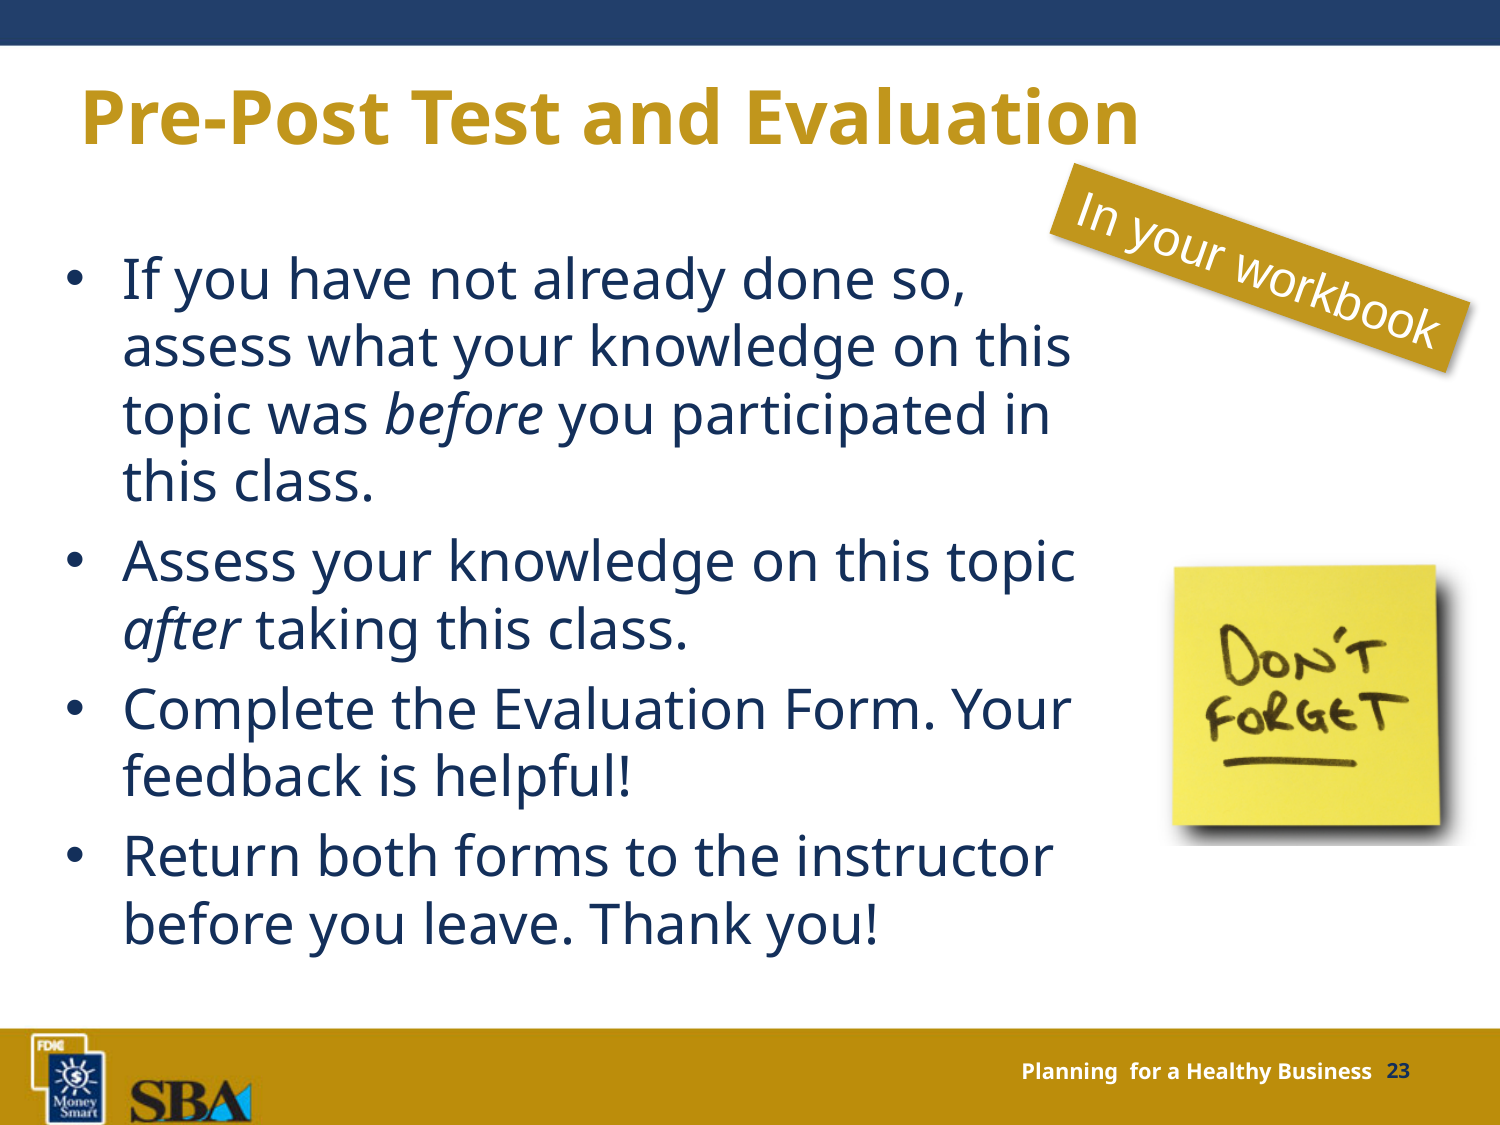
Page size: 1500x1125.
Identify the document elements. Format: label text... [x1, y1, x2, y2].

title Pre-Post Test and Evaluation [64, 62, 1415, 163]
text_box In your workbook [1049, 162, 1471, 373]
list If you have not already done so, assess what your knowledge on this topic was before you participated in this class. Assess your knowledge on this topic after taking this class. Complete the Evaluation Form. Your feedback is helpful! Return both forms to the instructor before you leave. Thank you! [50, 235, 1146, 936]
picture [0, 0, 1500, 1125]
